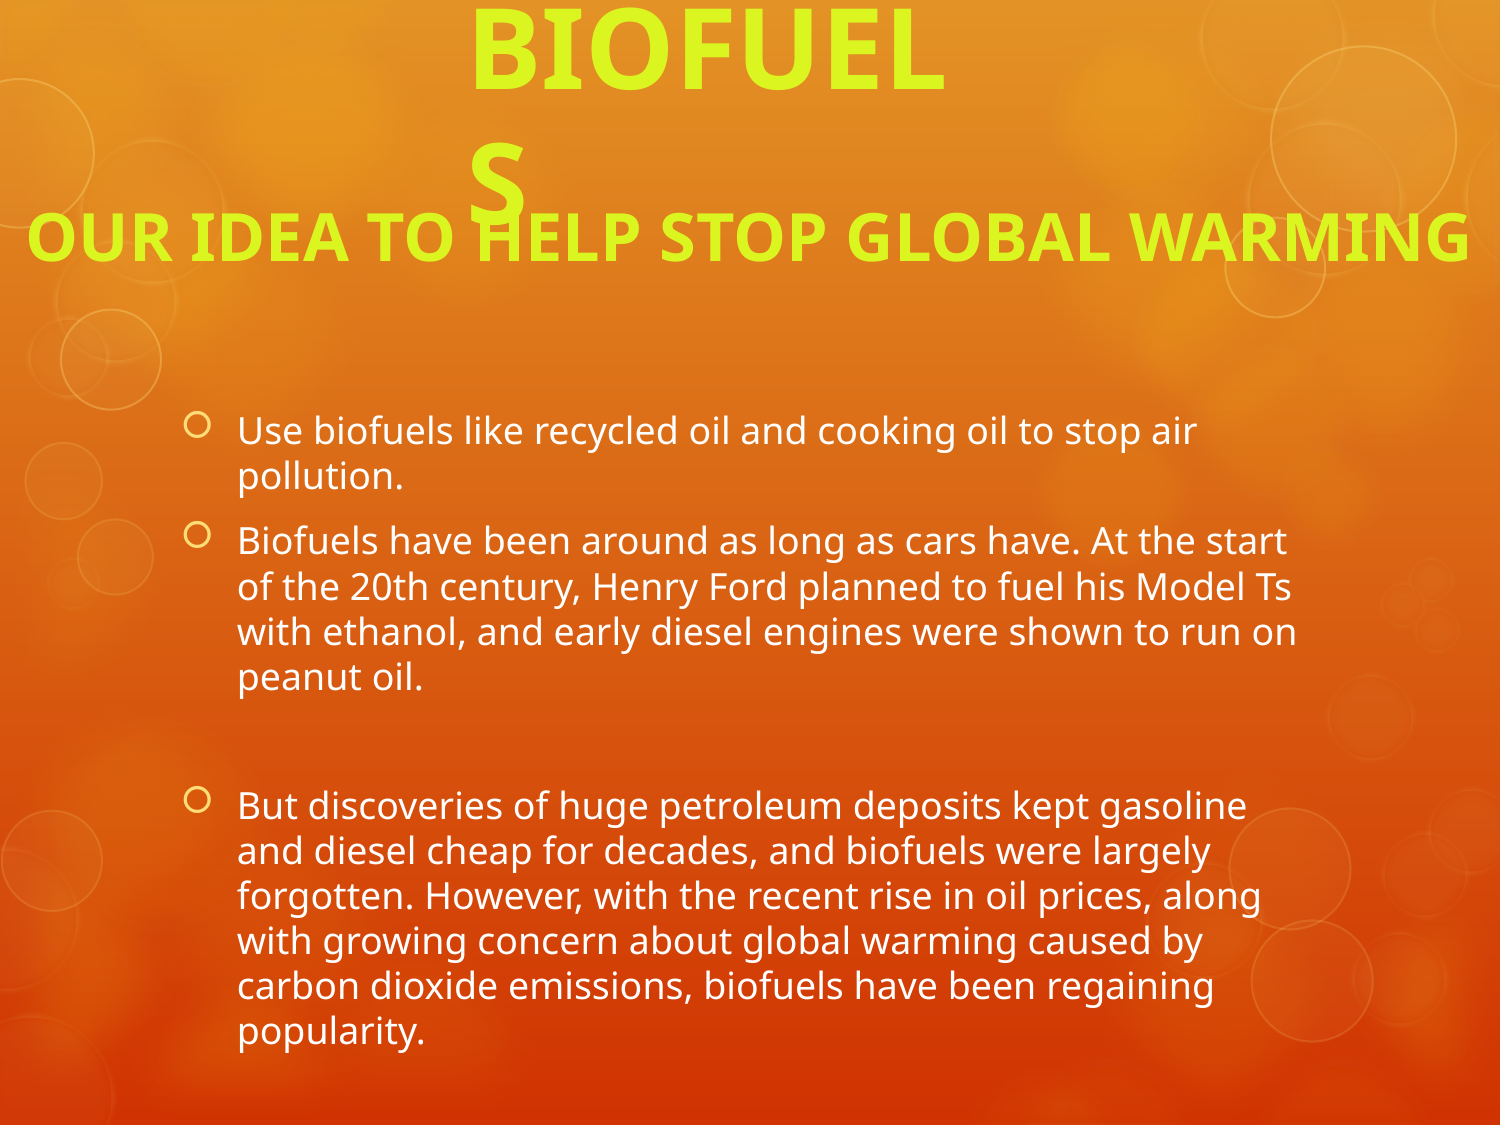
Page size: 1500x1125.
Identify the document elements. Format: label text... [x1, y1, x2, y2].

list Use biofuels like recycled oil and cooking oil to stop air pollution. Biofuels have been around as long as cars have. At the start of the 20th century, Henry Ford planned to fuel his Model Ts with ethanol, and early diesel engines were shown to run on peanut oil. But discoveries of huge petroleum deposits kept gasoline and diesel cheap for decades, and biofuels were largely forgotten. However, with the recent rise in oil prices, along with growing concern about global warming caused by carbon dioxide emissions, biofuels have been regaining popularity. [165, 399, 1335, 1065]
title BIOFUELS [451, 35, 991, 187]
text_box OUR IDEA TO HELP STOP GLOBAL WARMING [10, 187, 1490, 283]
